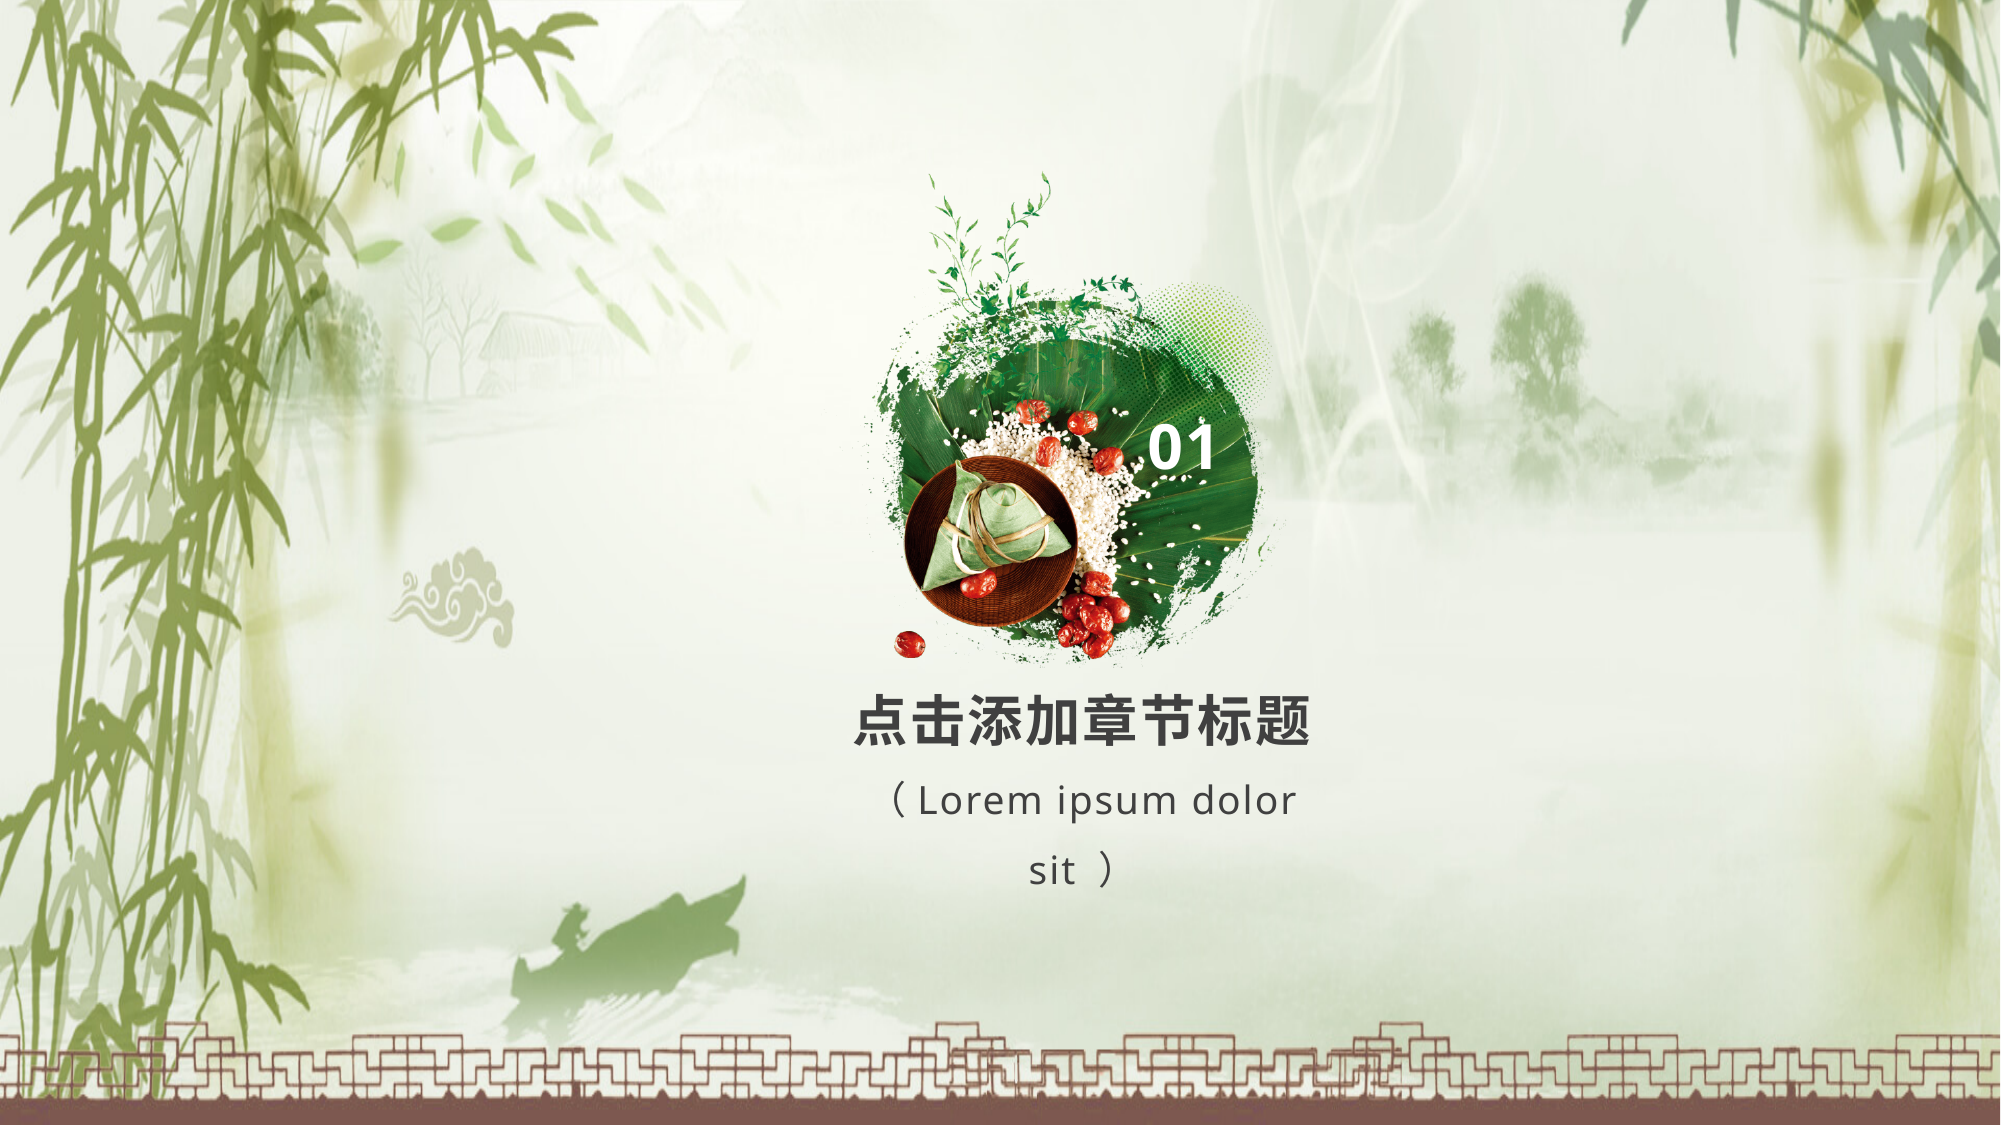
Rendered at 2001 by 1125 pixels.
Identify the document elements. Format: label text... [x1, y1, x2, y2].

picture [0, 0, 2001, 1125]
text_box 点击添加章节标题（Lorem ipsum dolor sit ） [795, 645, 1371, 900]
